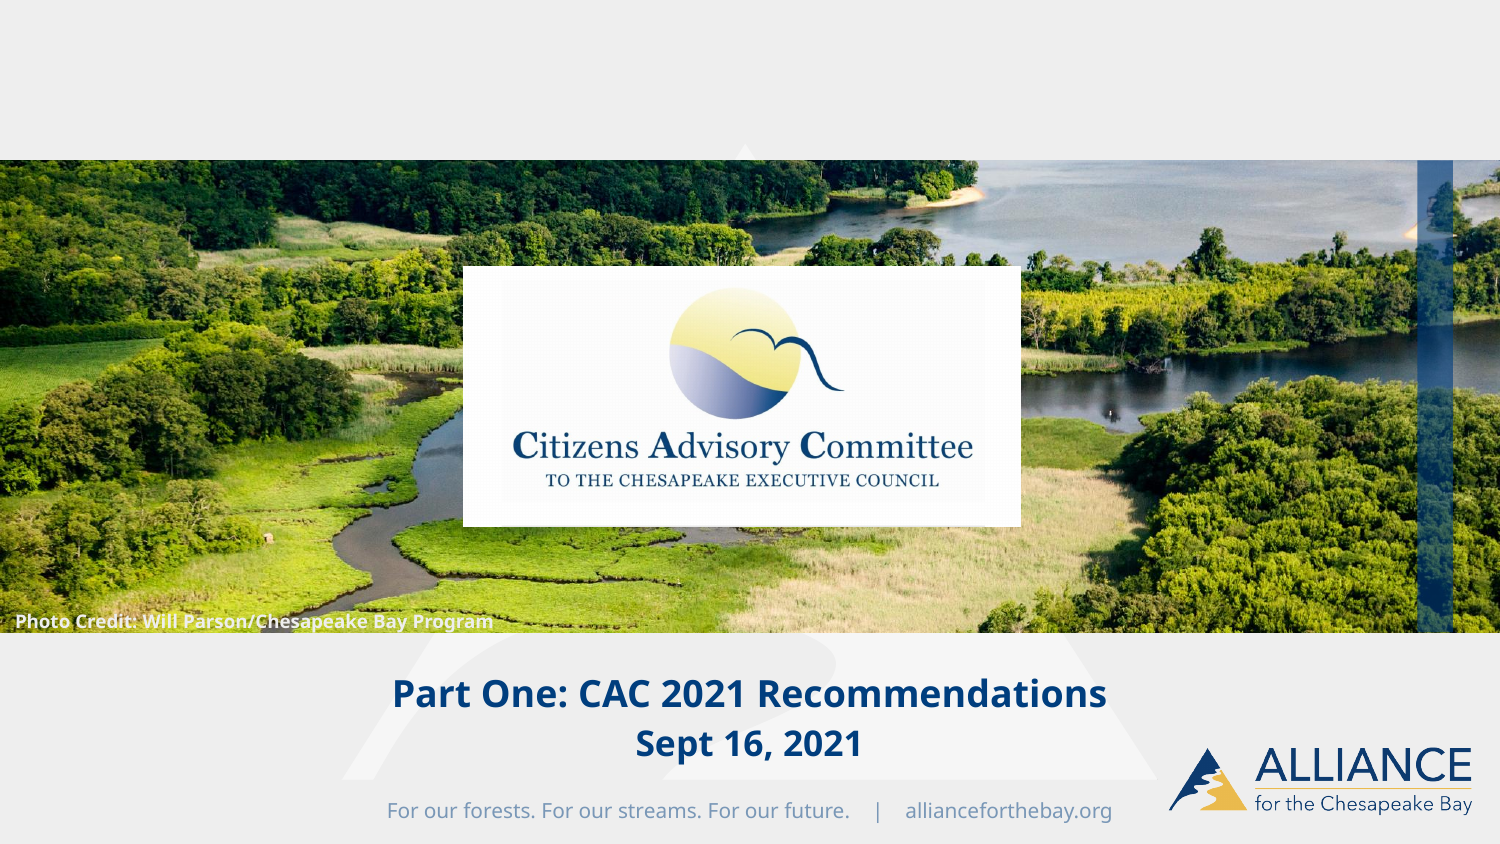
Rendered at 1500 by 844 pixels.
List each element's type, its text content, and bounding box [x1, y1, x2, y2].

picture [0, 160, 1500, 633]
text_box Part One: CAC 2021 Recommendations Sept 16, 2021 [7, 655, 1493, 772]
picture [1147, 730, 1489, 832]
